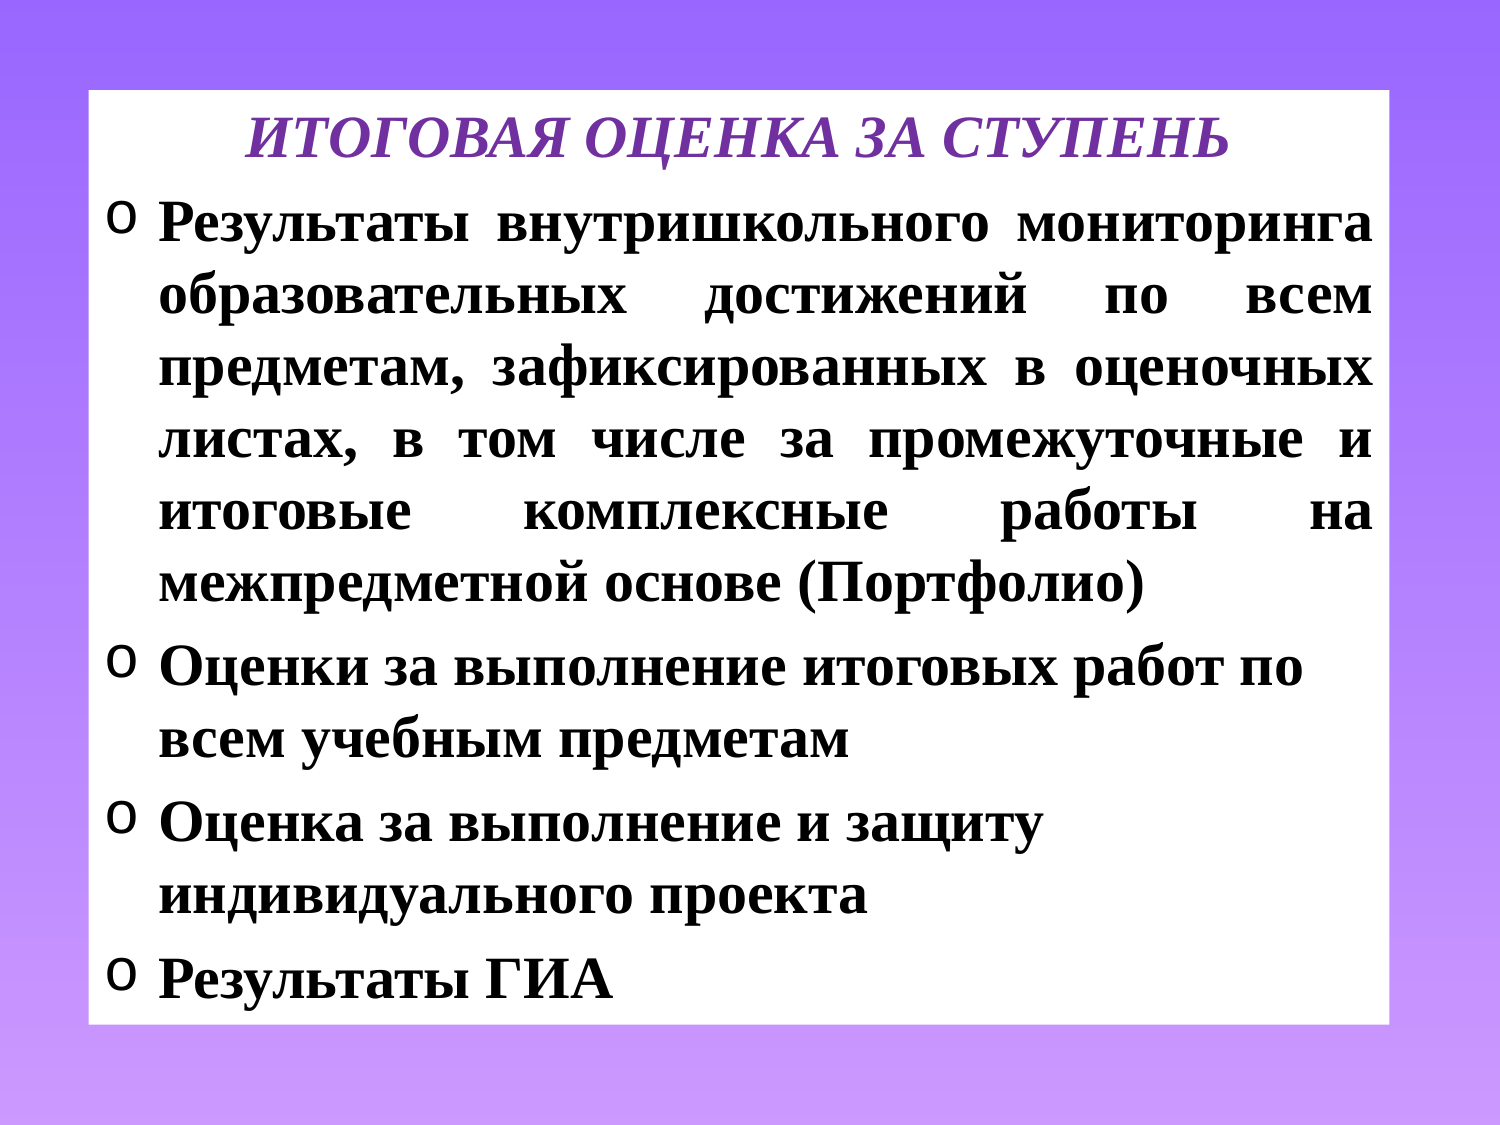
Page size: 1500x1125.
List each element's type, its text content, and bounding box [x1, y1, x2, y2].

list ИТОГОВАЯ ОЦЕНКА ЗА СТУПЕНЬ Результаты внутришкольного мониторинга образовательных достижений по всем предметам, зафиксированных в оценочных листах, в том числе за промежуточные и итоговые комплексные работы на межпредметной основе (Портфолио) Оценки за выполнение итоговых работ по всем учебным предметам Оценка за выполнение и защиту индивидуального проекта Результаты ГИА [88, 90, 1390, 1025]
